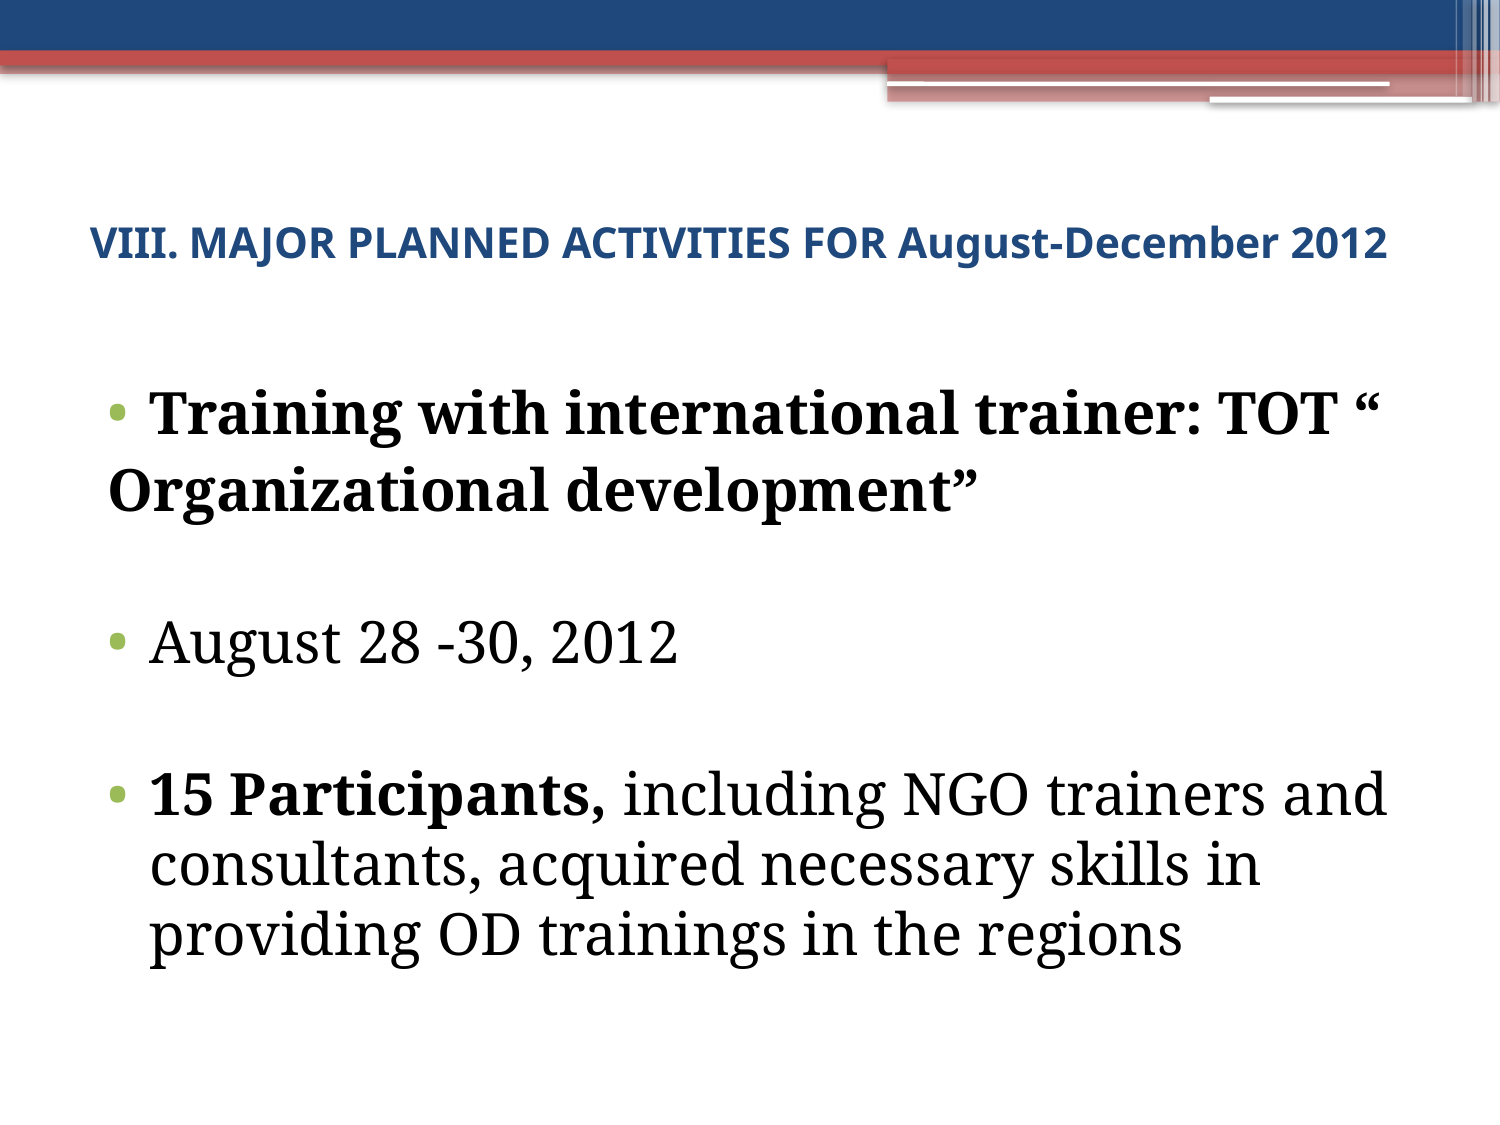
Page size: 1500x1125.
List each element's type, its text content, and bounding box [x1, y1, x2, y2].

list Training with international trainer: TOT “ Organizational development” August 28 -30, 2012 15 Participants, including NGO trainers and consultants, acquired necessary skills in providing OD trainings in the regions [75, 368, 1425, 1079]
title VIII. MAJOR PLANNED ACTIVITIES FOR August-December 2012 [75, 187, 1425, 363]
